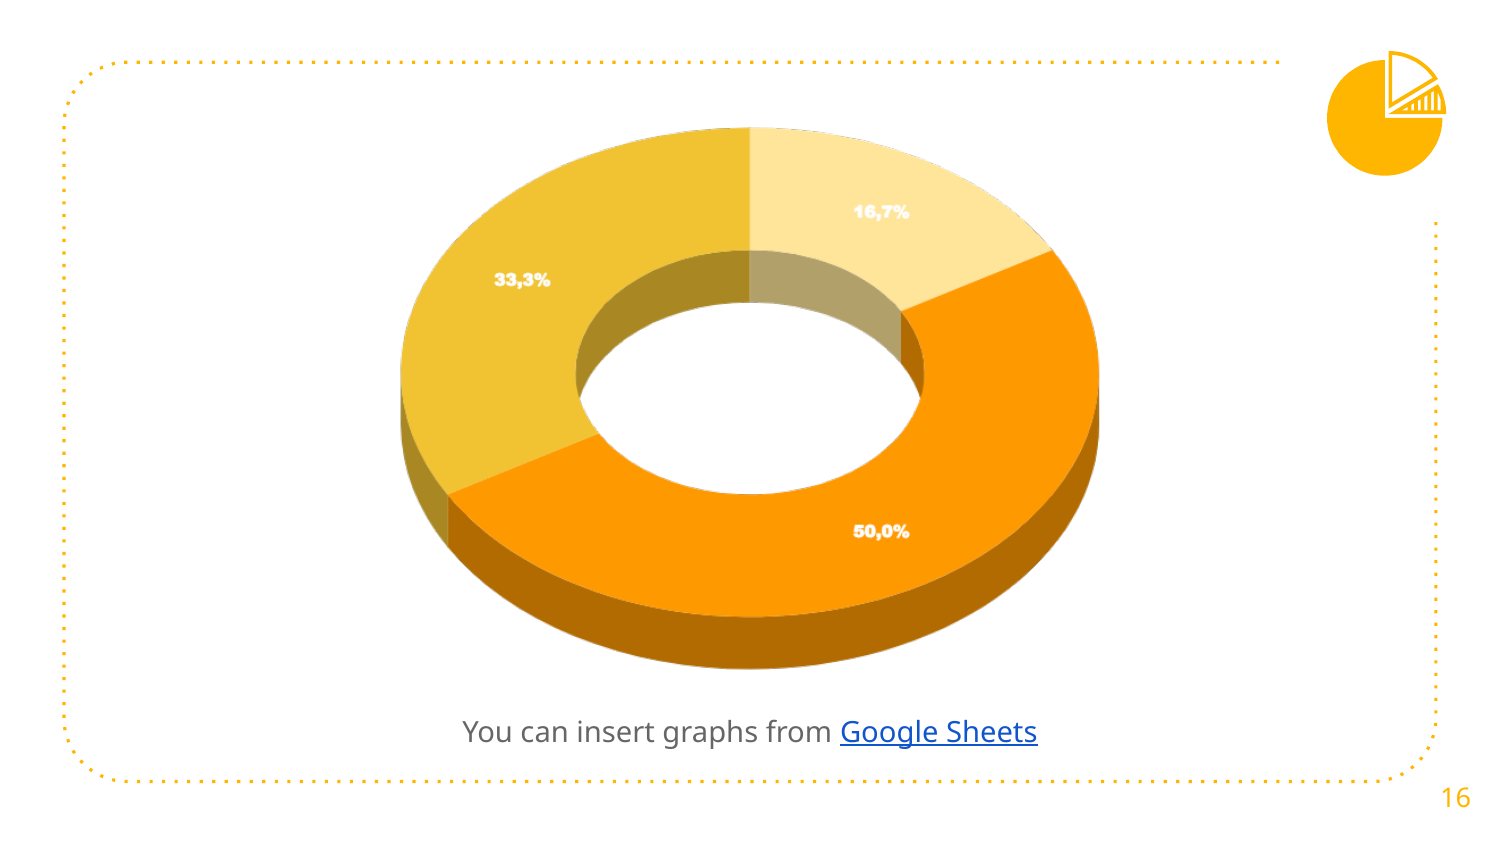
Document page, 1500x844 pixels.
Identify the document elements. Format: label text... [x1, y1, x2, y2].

picture [341, 49, 1158, 749]
list You can insert graphs from Google Sheets [75, 697, 1425, 784]
slide_number 16 [1411, 753, 1500, 844]
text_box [1326, 50, 1447, 176]
